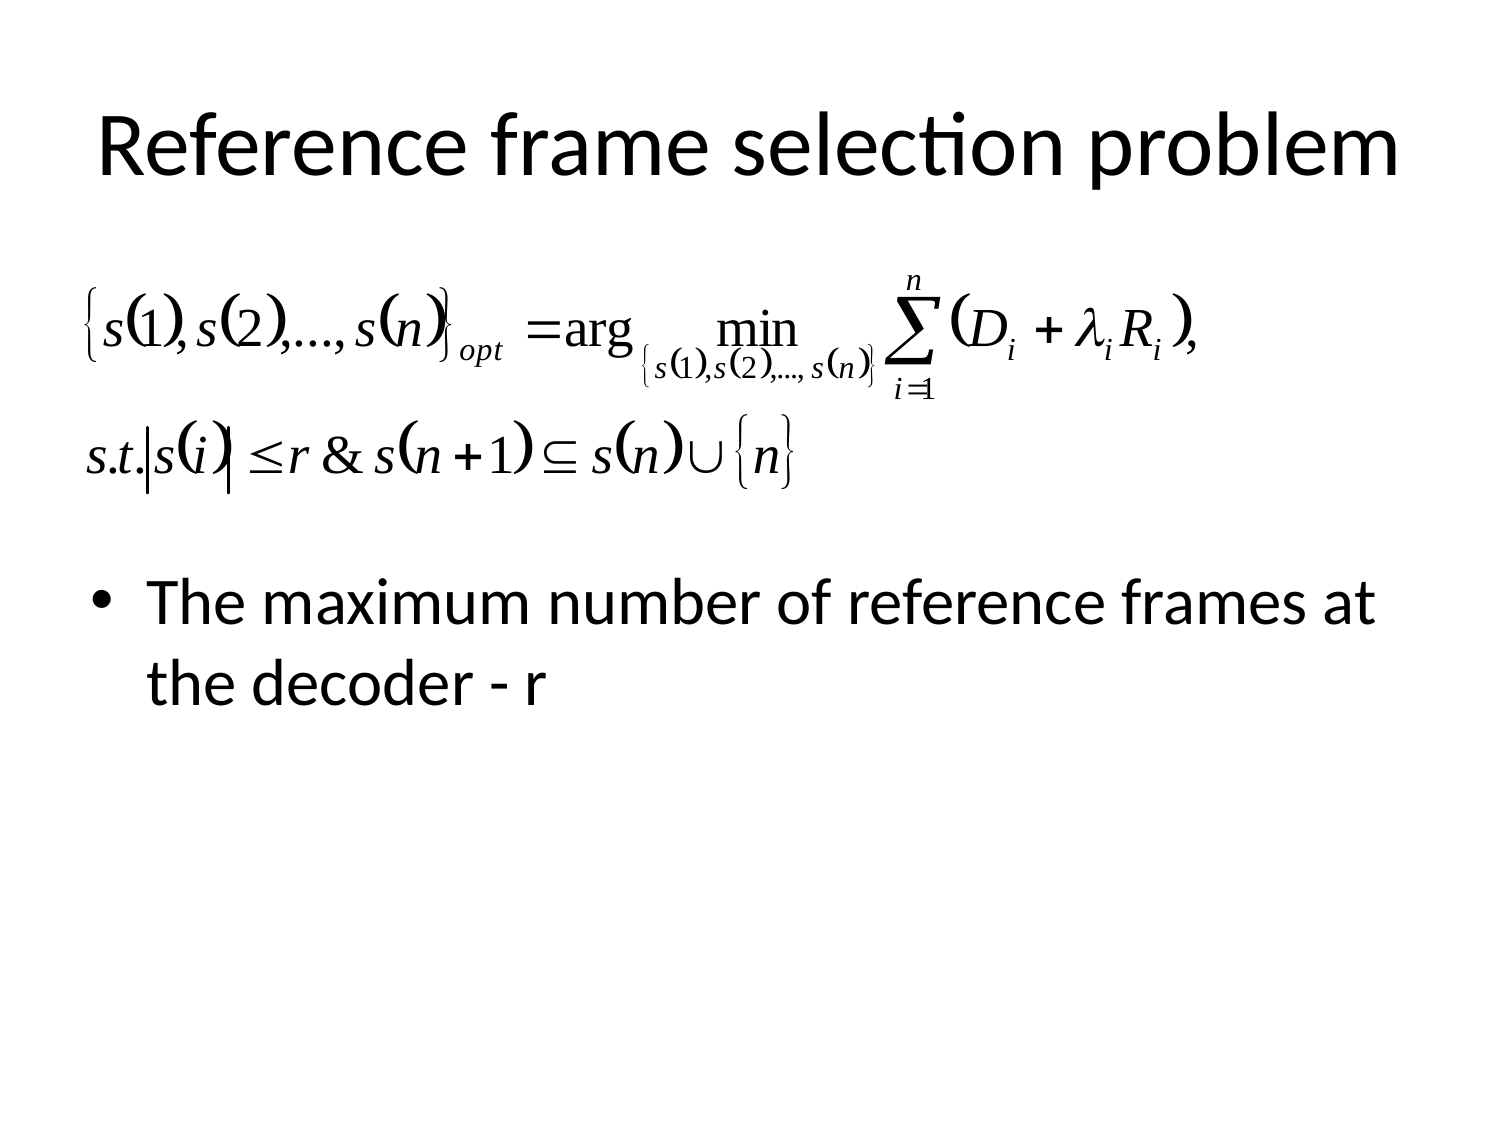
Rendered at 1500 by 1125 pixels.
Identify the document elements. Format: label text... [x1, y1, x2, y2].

list The maximum number of reference frames at the decoder - r [75, 550, 1425, 1005]
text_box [76, 255, 1207, 504]
title Reference frame selection problem [75, 45, 1425, 233]
